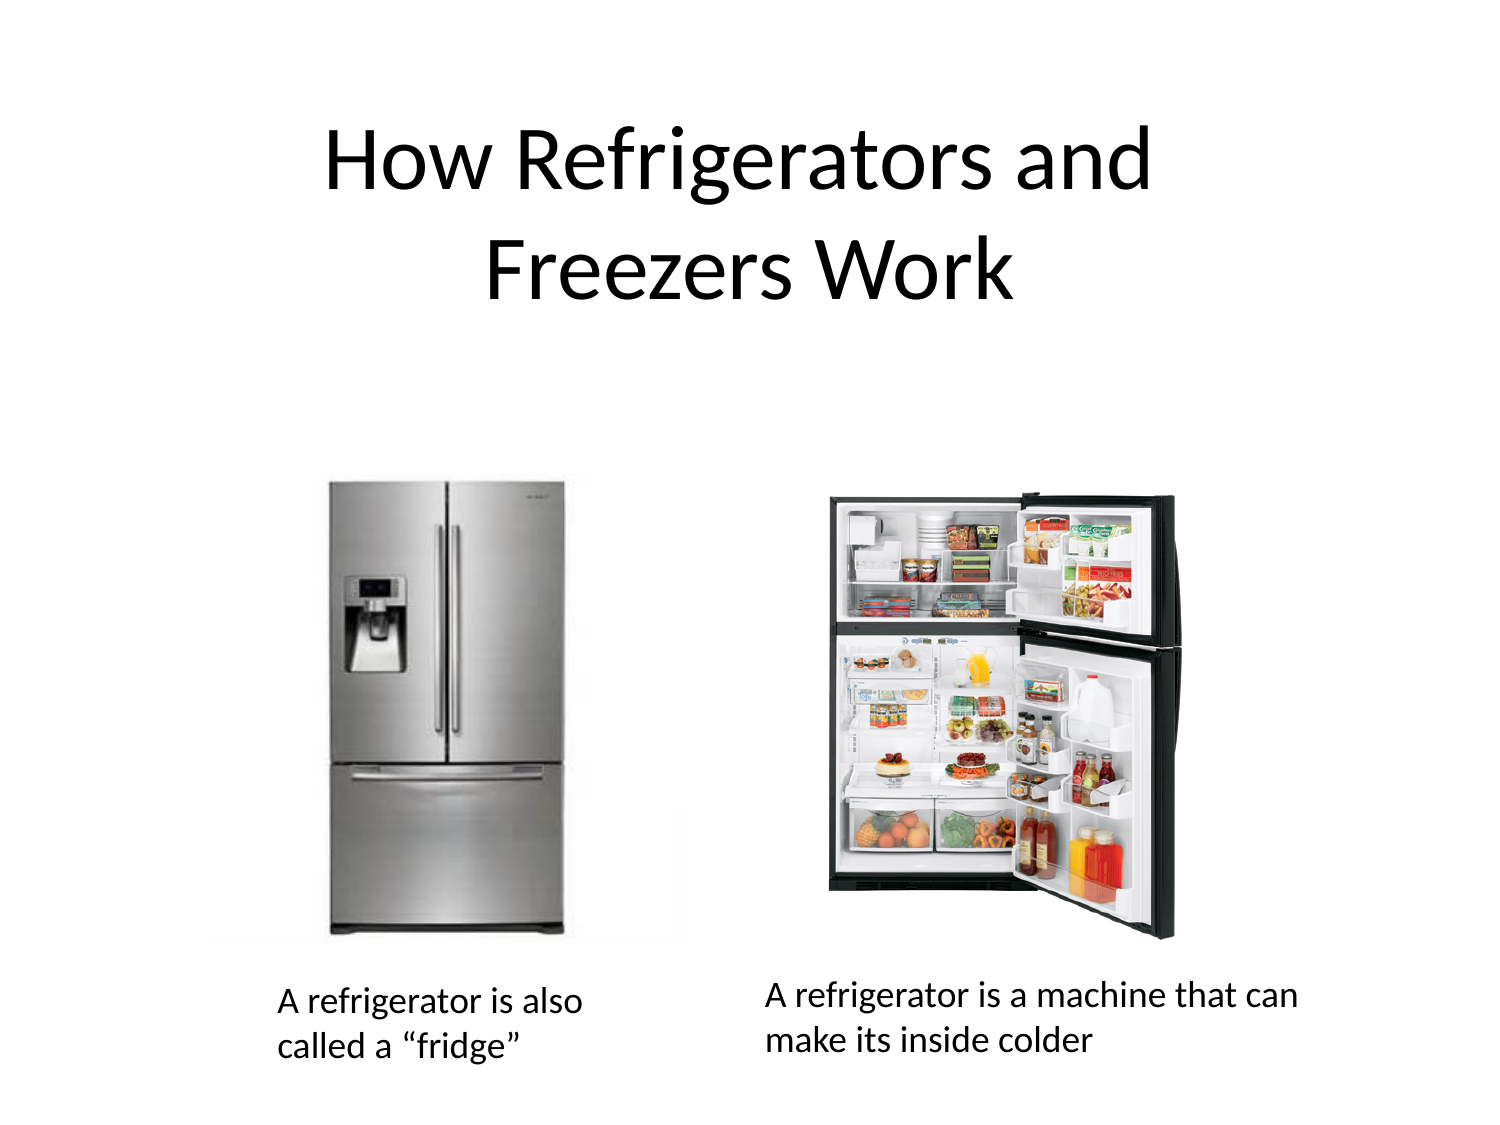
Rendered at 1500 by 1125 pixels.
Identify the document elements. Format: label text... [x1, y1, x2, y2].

text_box A refrigerator is also called a “fridge” [262, 968, 650, 1074]
title How Refrigerators and Freezers Work [112, 87, 1388, 329]
picture [787, 487, 1226, 944]
picture [212, 474, 682, 944]
text_box A refrigerator is a machine that can make its inside colder [749, 962, 1350, 1068]
